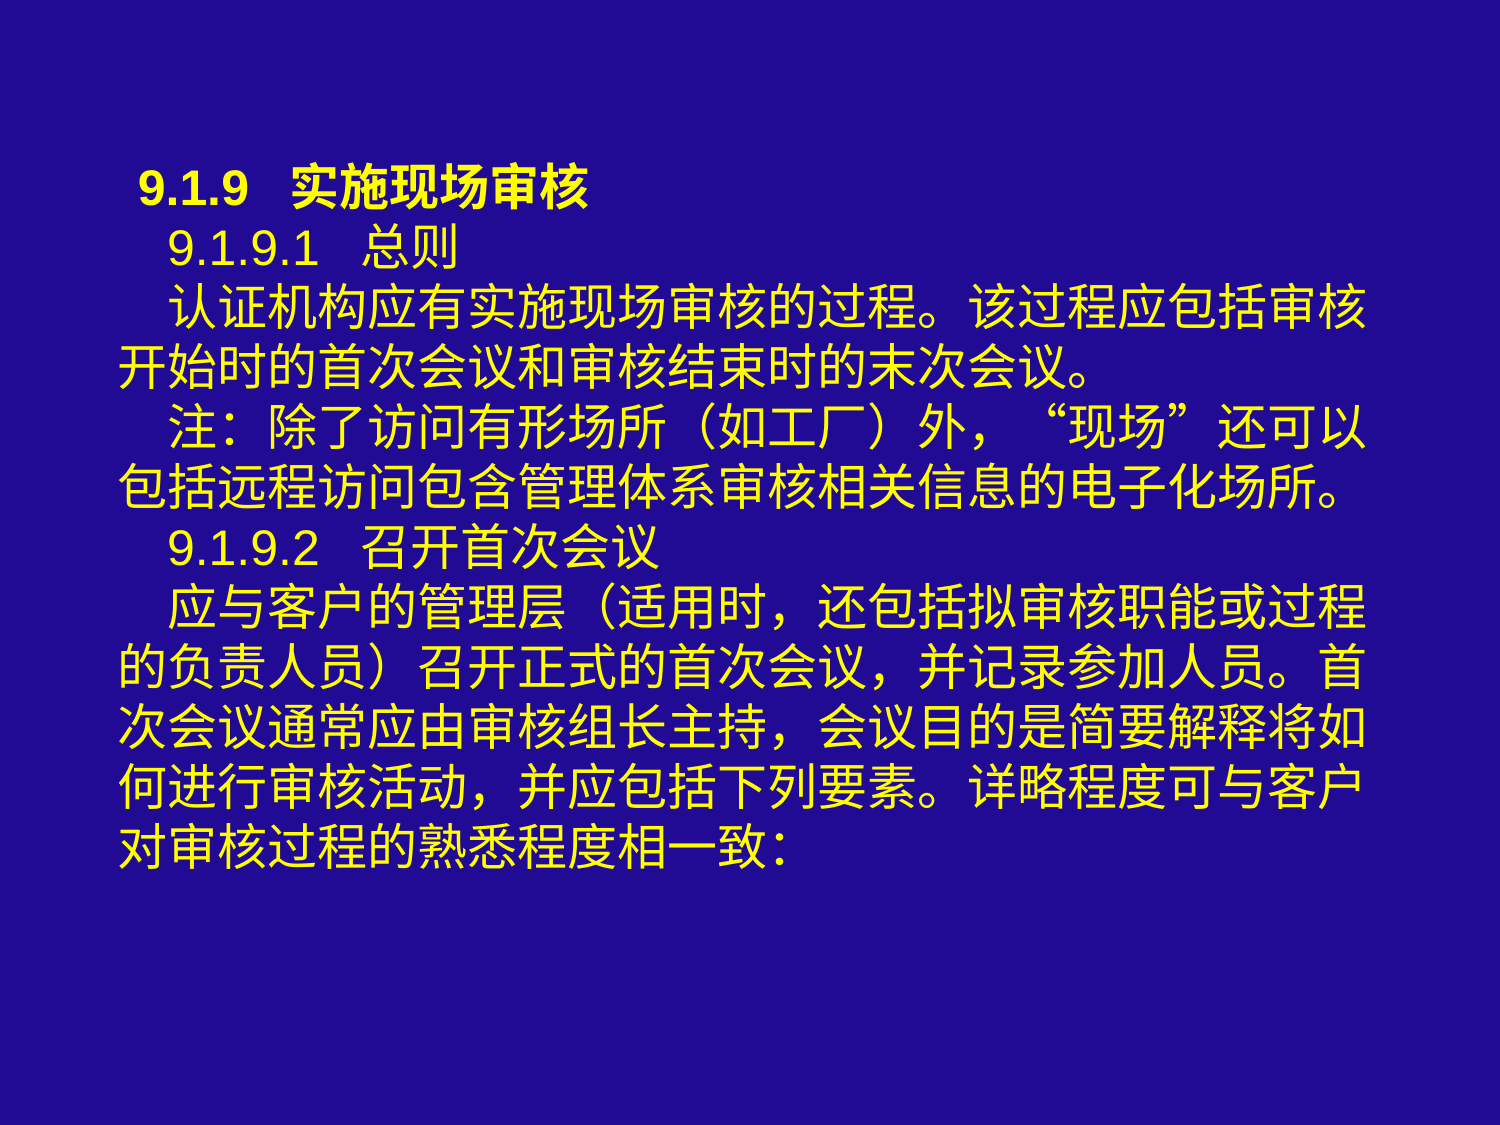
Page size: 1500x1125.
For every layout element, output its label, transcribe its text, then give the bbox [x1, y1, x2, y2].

text_box 9.1.9 实施现场审核 9.1.9.1 总则 认证机构应有实施现场审核的过程。该过程应包括审核开始时的首次会议和审核结束时的末次会议。 注：除了访问有形场所（如工厂）外，“现场”还可以包括远程访问包含管理体系审核相关信息的电子化场所。 9.1.9.2 召开首次会议 应与客户的管理层（适用时，还包括拟审核职能或过程的负责人员）召开正式的首次会议，并记录参加人员。首次会议通常应由审核组长主持，会议目的是简要解释将如何进行审核活动，并应包括下列要素。详略程度可与客户对审核过程的熟悉程度相一致： [117, 155, 1372, 876]
